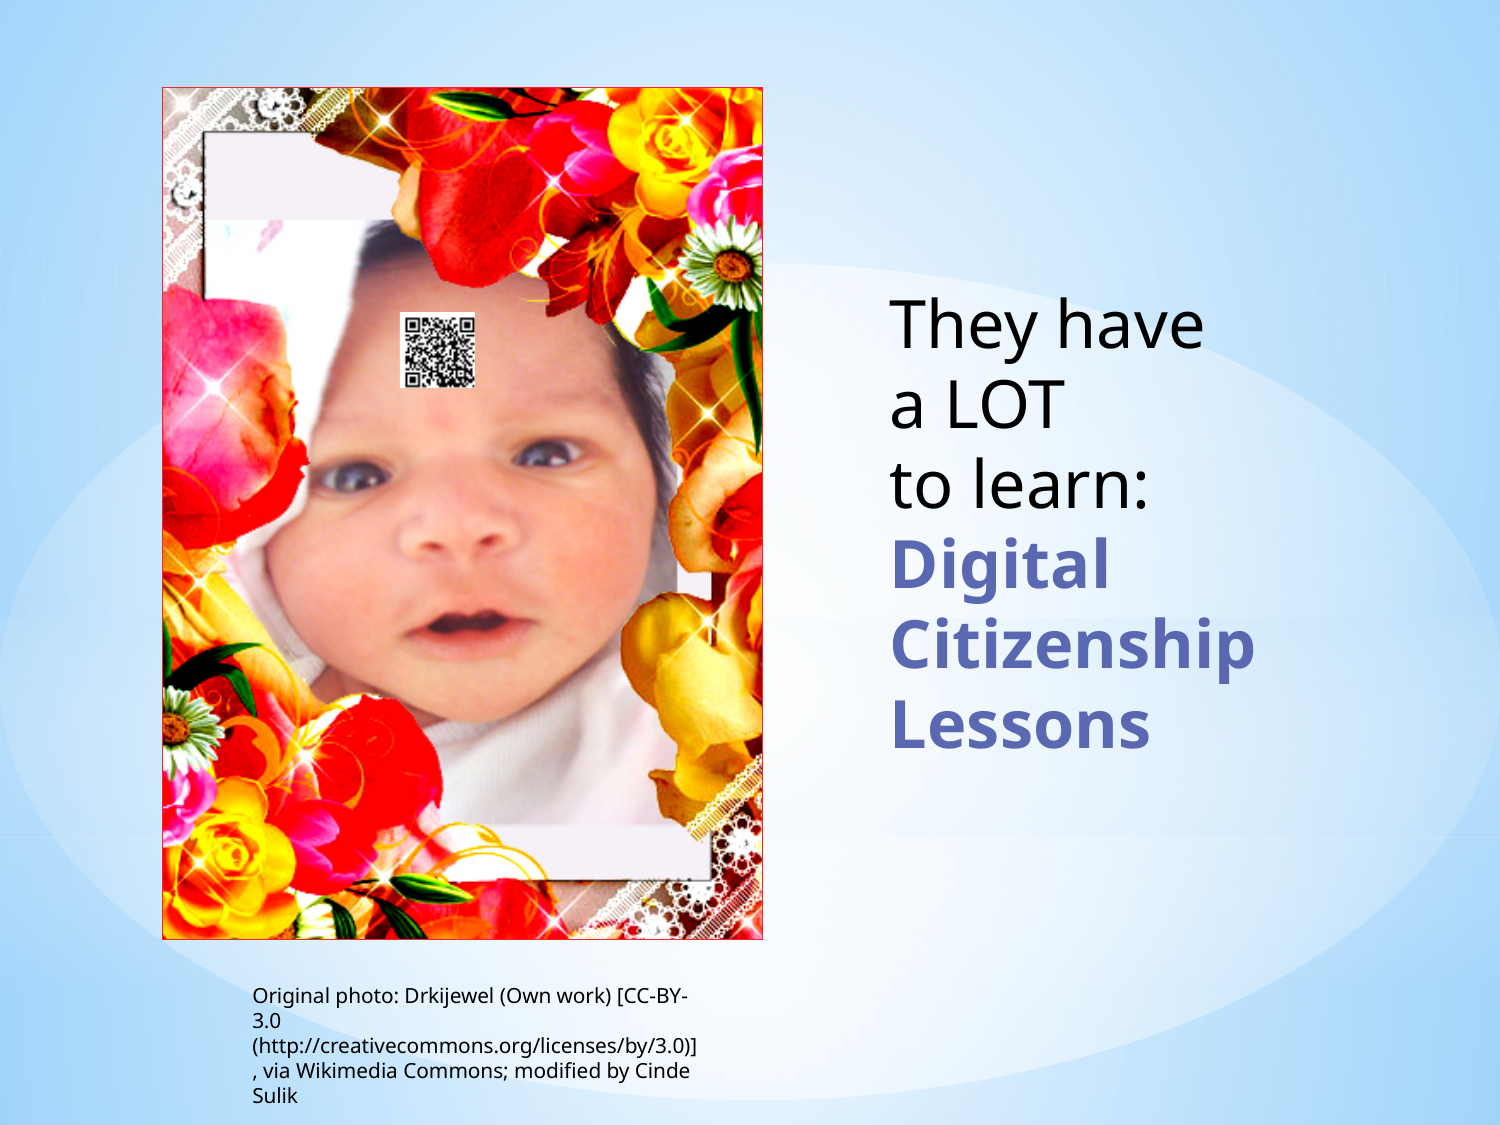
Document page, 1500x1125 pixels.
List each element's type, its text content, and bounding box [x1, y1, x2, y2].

text_box They have a LOT to learn: Digital Citizenship Lessons [875, 274, 1300, 770]
text_box Original photo: Drkijewel (Own work) [CC-BY-3.0 (http://creativecommons.org/licenses/by/3.0)], via Wikimedia Commons; modified by Cinde Sulik [237, 975, 713, 1115]
picture [162, 87, 763, 940]
